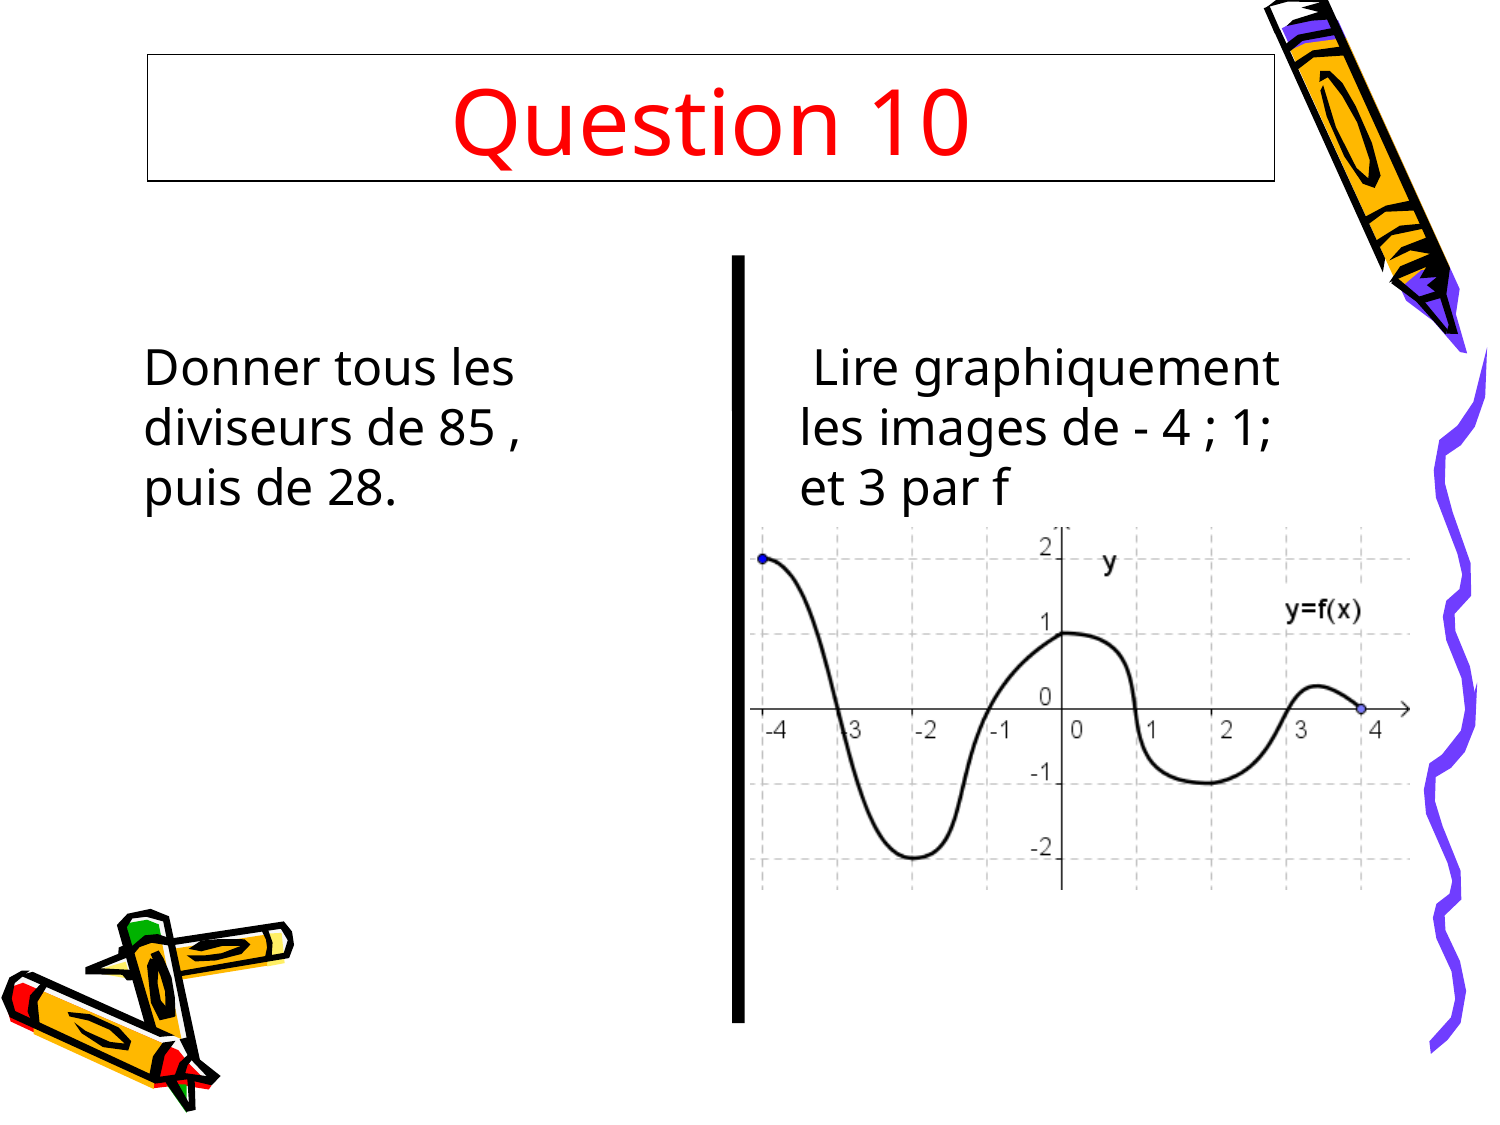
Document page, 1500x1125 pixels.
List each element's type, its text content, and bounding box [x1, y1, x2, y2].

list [749, 527, 1411, 890]
text_box Lire graphiquement les images de - 4 ; 1; et 3 par f [785, 328, 1325, 523]
title Question 10 [147, 54, 1275, 182]
text_box Donner tous les diviseurs de 85 , puis de 28. [128, 328, 551, 523]
